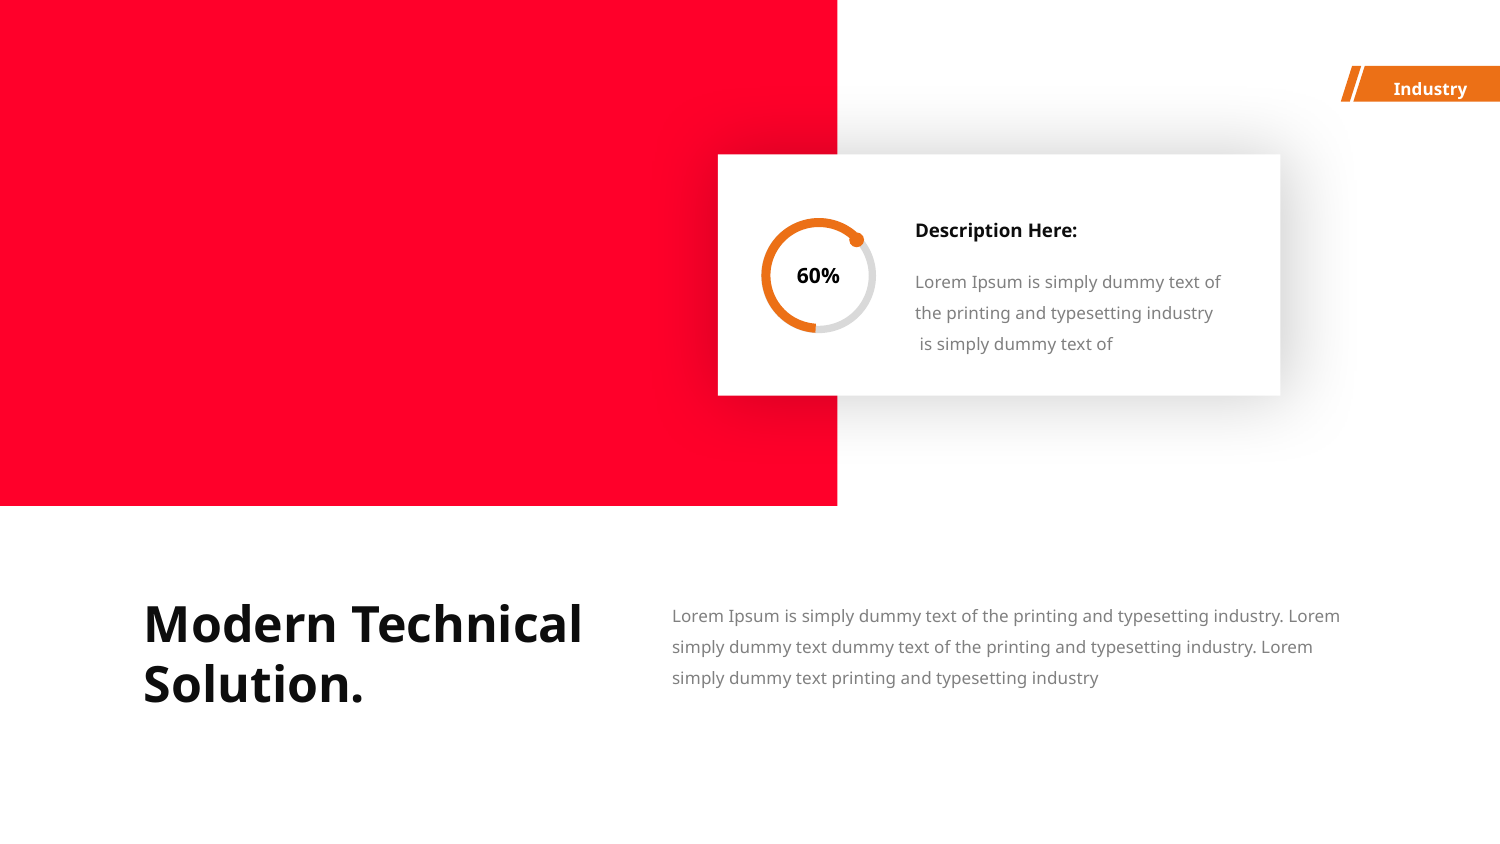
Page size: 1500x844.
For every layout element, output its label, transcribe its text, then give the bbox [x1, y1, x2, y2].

text_box Modern Technical Solution. [128, 584, 718, 720]
text_box Lorem Ipsum is simply dummy text of the printing and typesetting industry is simply dummy text of [900, 253, 1241, 362]
text_box Lorem Ipsum is simply dummy text of the printing and typesetting industry. Lorem simply dummy text dummy text of the printing and typesetting industry. Lorem simply dummy text printing and typesetting industry [718, 587, 1371, 695]
picture [0, 0, 838, 506]
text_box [761, 218, 877, 334]
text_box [1340, 65, 1500, 107]
text_box [838, 153, 1281, 397]
text_box Description Here: [900, 211, 1265, 249]
